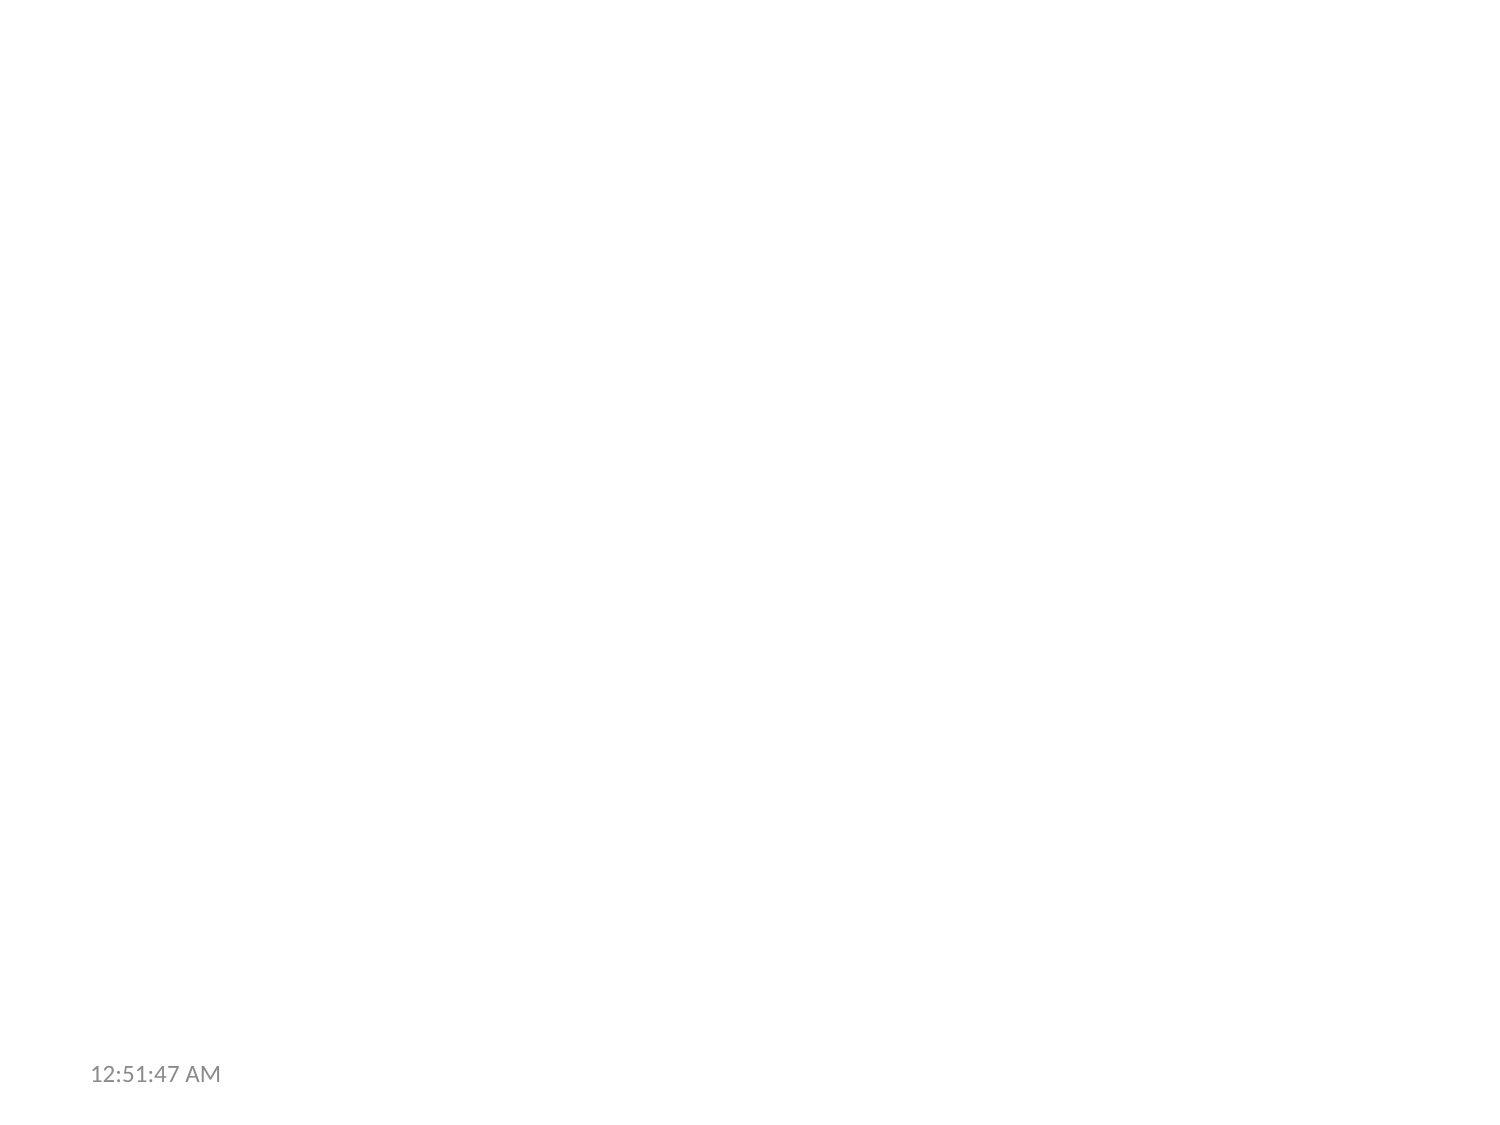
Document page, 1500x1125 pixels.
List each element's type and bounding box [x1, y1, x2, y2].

slide_number [75, 1042, 425, 1103]
